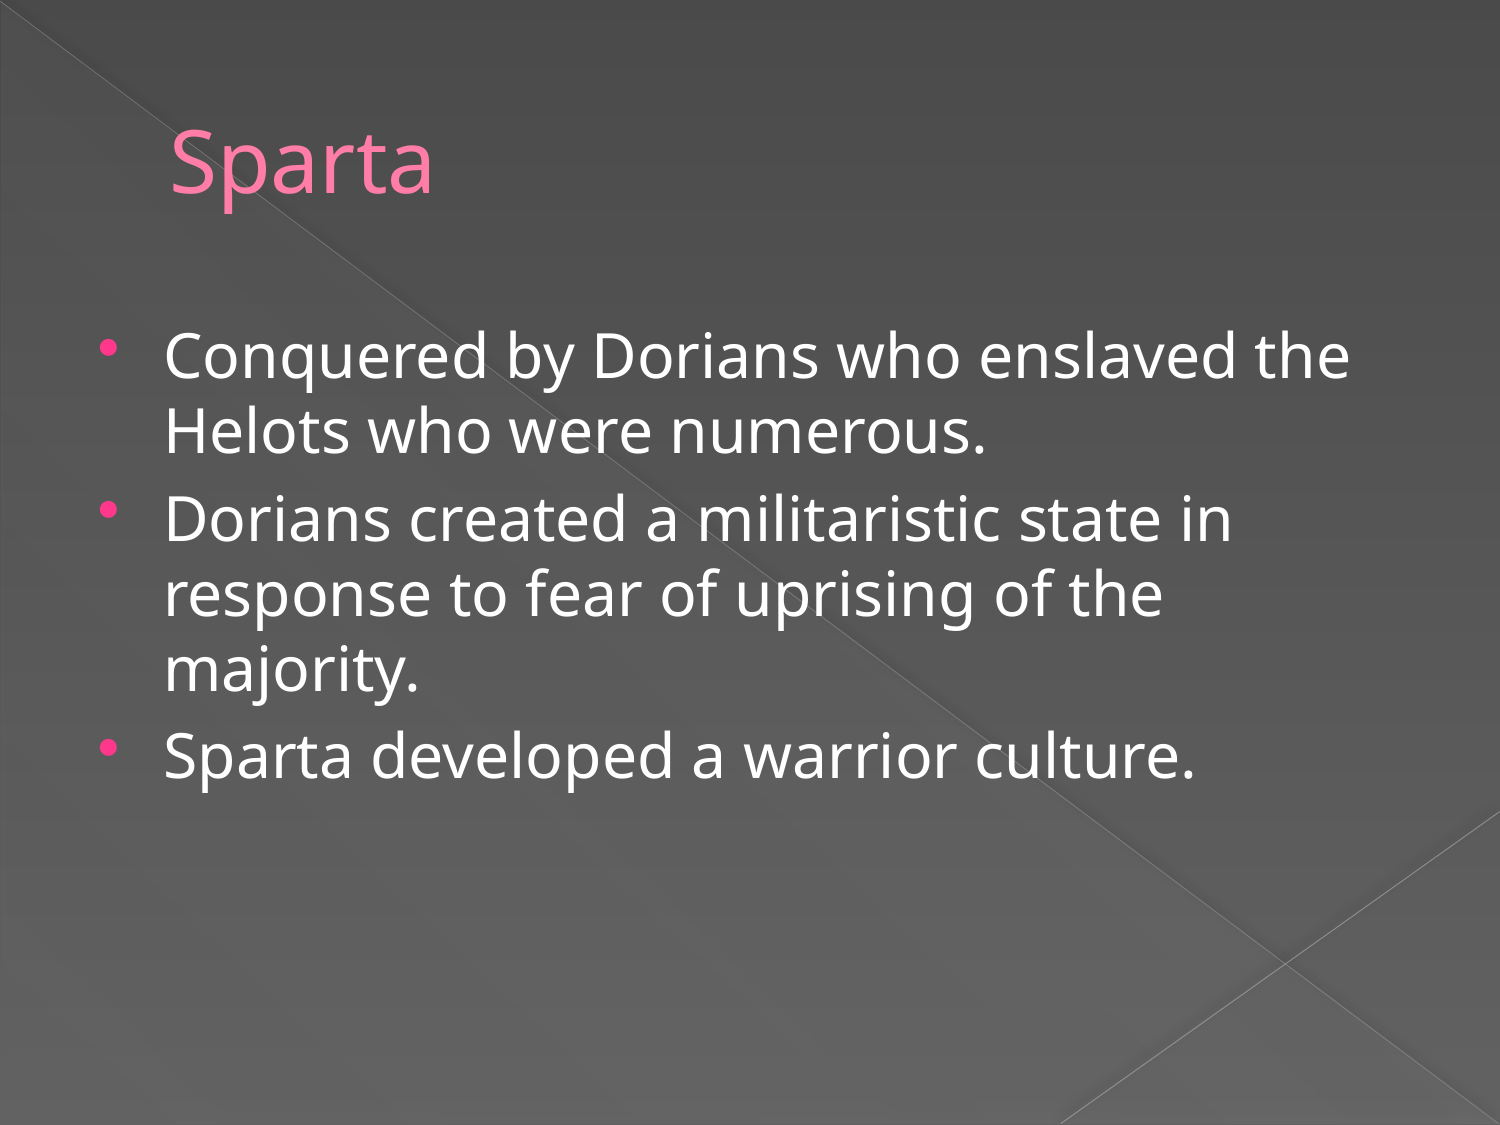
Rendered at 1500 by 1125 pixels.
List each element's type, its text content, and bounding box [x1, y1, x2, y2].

title Sparta [75, 43, 1425, 274]
list Conquered by Dorians who enslaved the Helots who were numerous. Dorians created a militaristic state in response to fear of uprising of the majority. Sparta developed a warrior culture. [75, 308, 1425, 1059]
